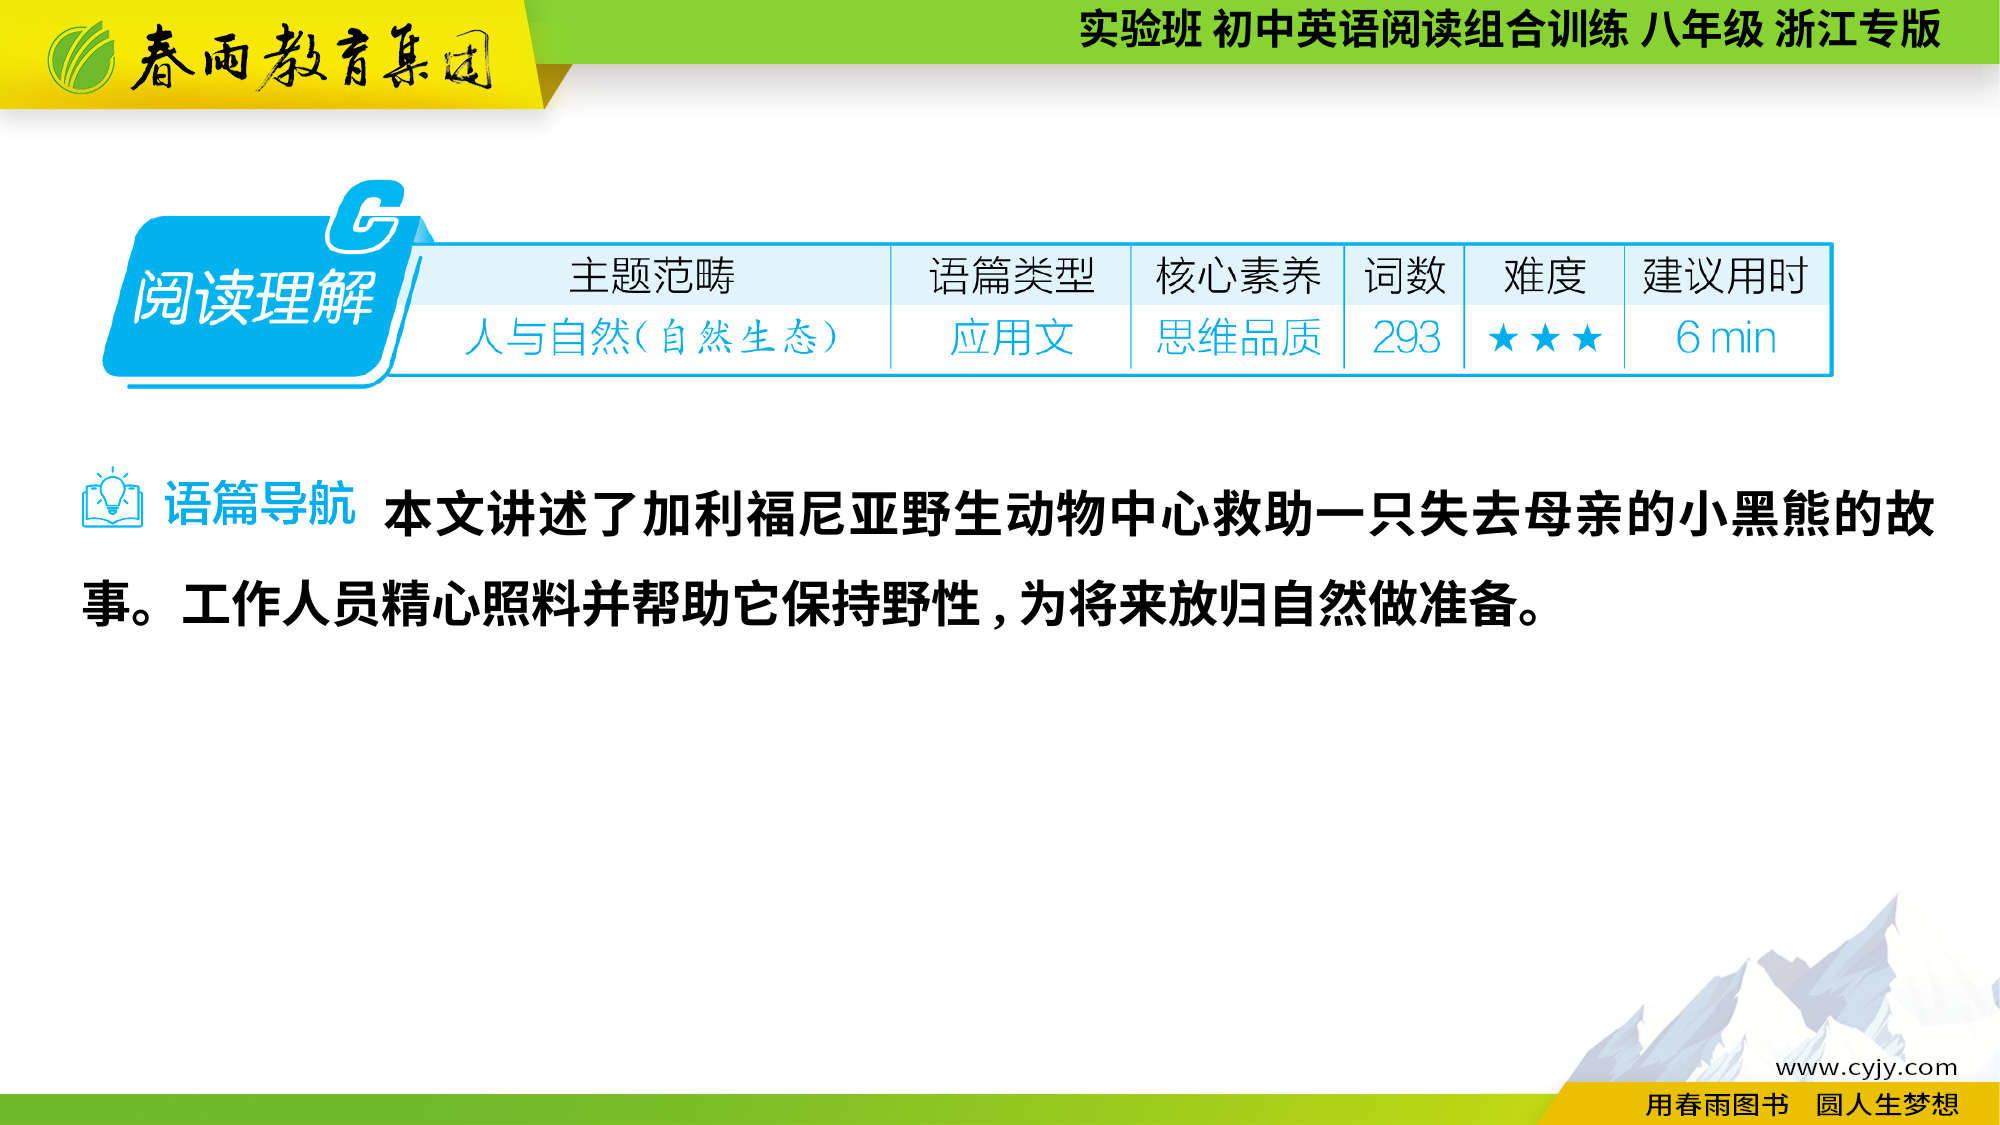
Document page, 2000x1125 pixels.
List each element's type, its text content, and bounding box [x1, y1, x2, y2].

picture [0, 0, 2000, 1125]
list 本文讲述了加利福尼亚野生动物中心救助一只失去母亲的小黑熊的故事。工作人员精心照料并帮助它保持野性,为将来放归自然做准备。 [66, 444, 1951, 631]
